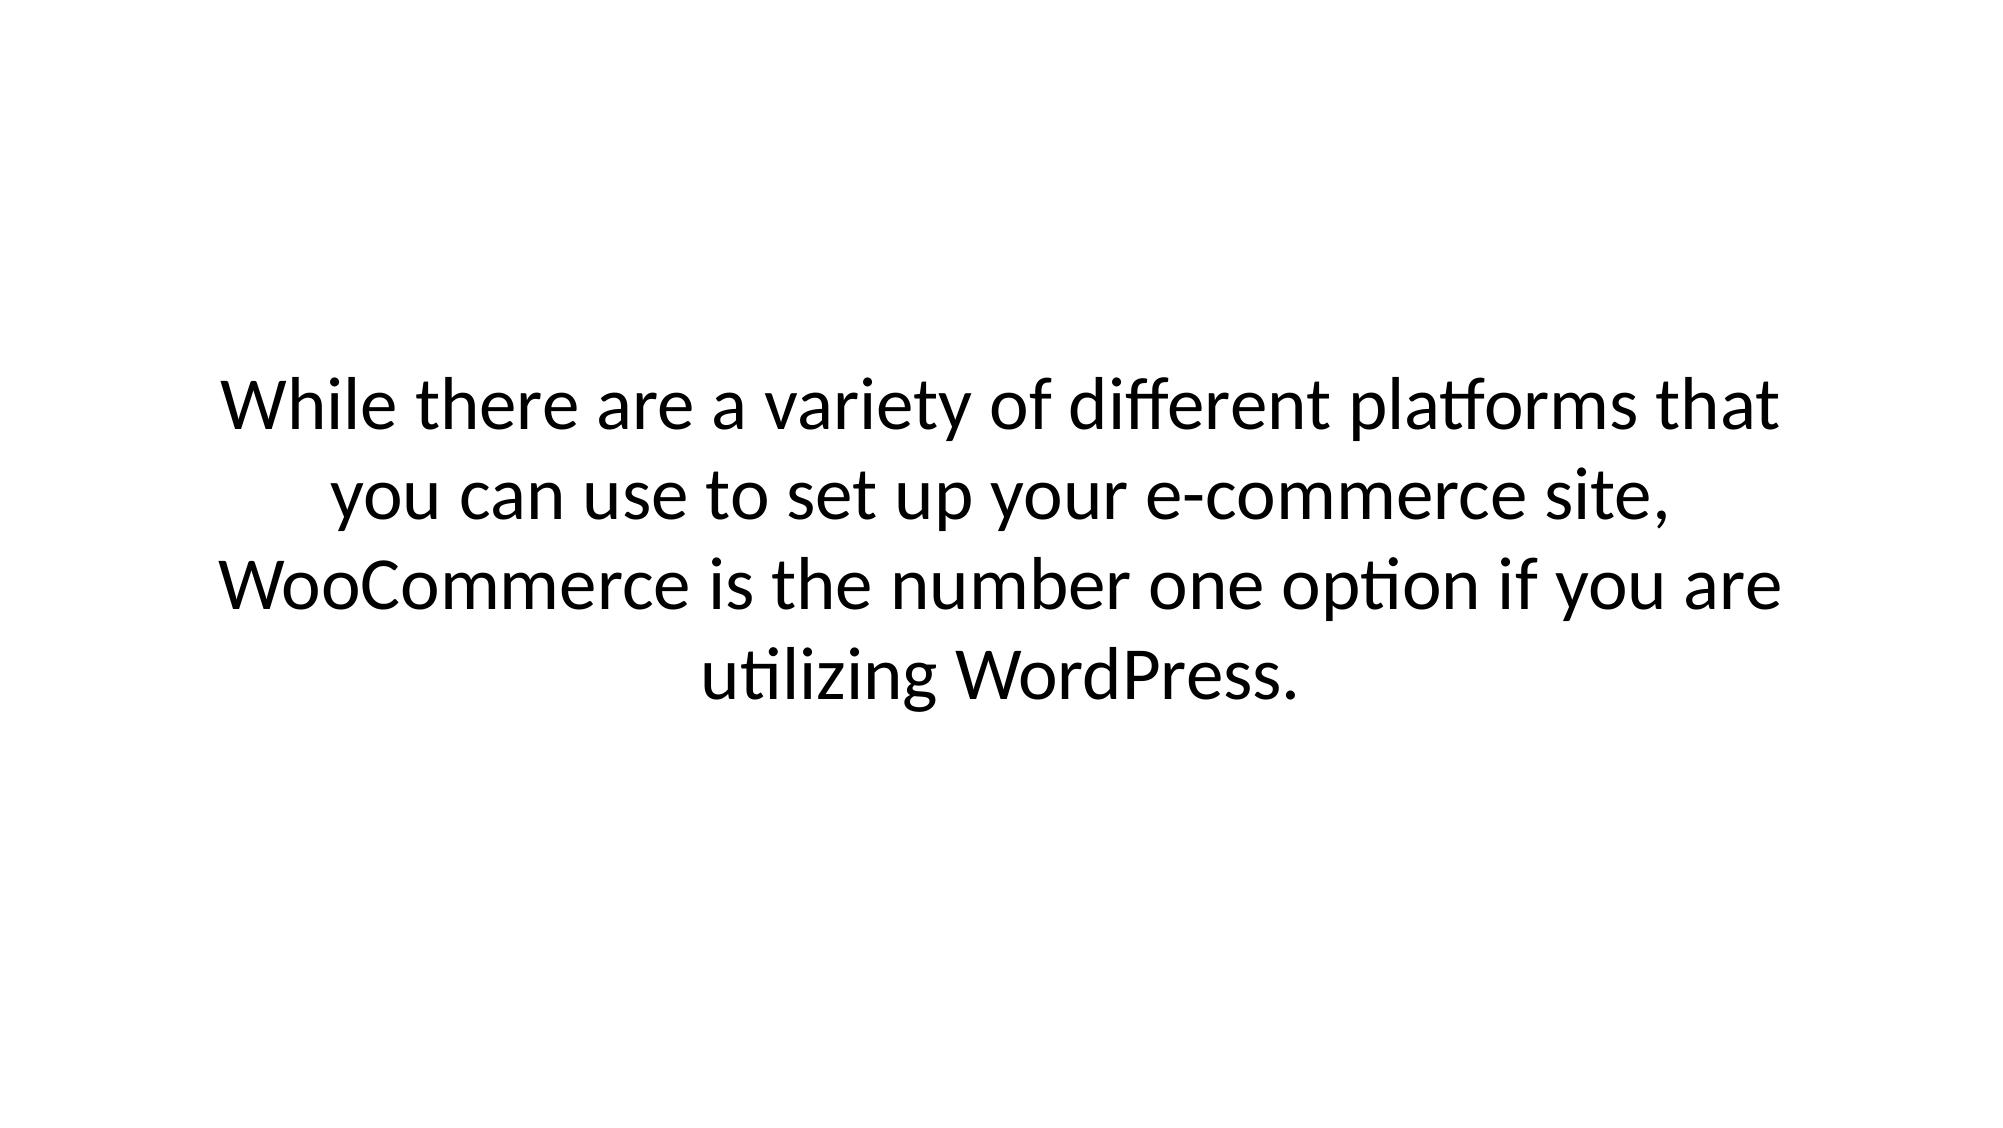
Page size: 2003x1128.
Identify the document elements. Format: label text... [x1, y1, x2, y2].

title While there are a variety of different platforms that you can use to set up your e-commerce site, WooCommerce is the number one option if you are utilizing WordPress. [149, 287, 1853, 782]
